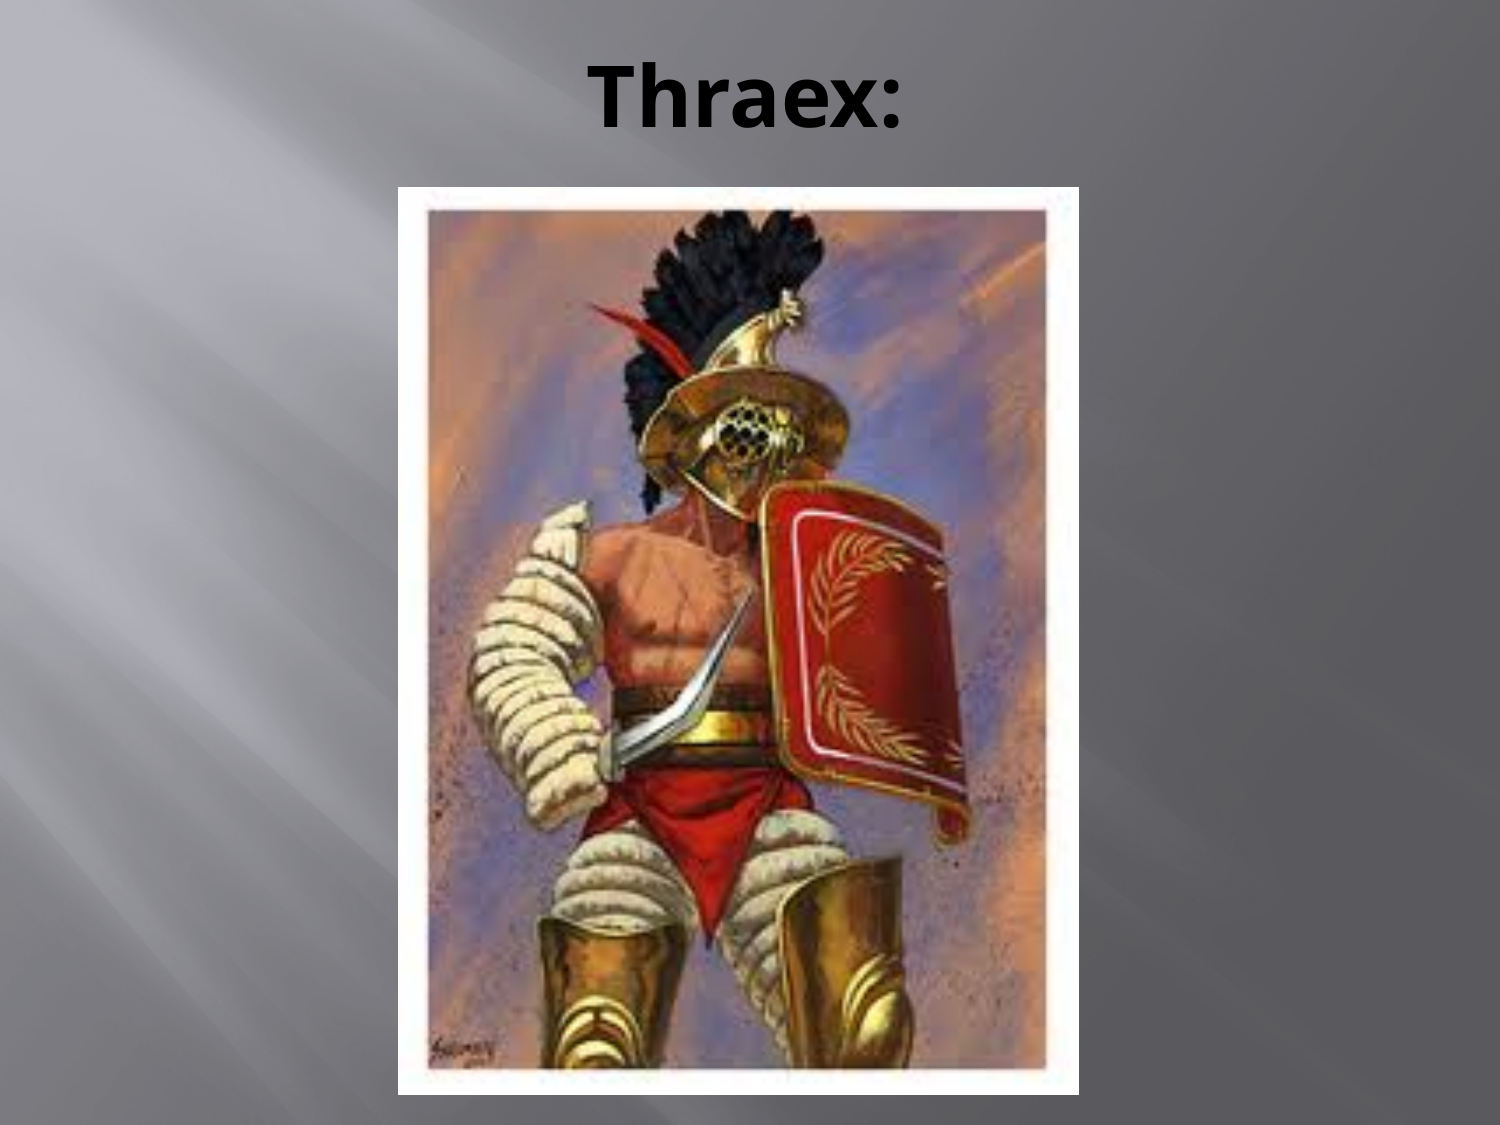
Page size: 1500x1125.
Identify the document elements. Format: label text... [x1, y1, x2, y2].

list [398, 187, 1079, 1096]
title Thraex: [70, 0, 1421, 188]
